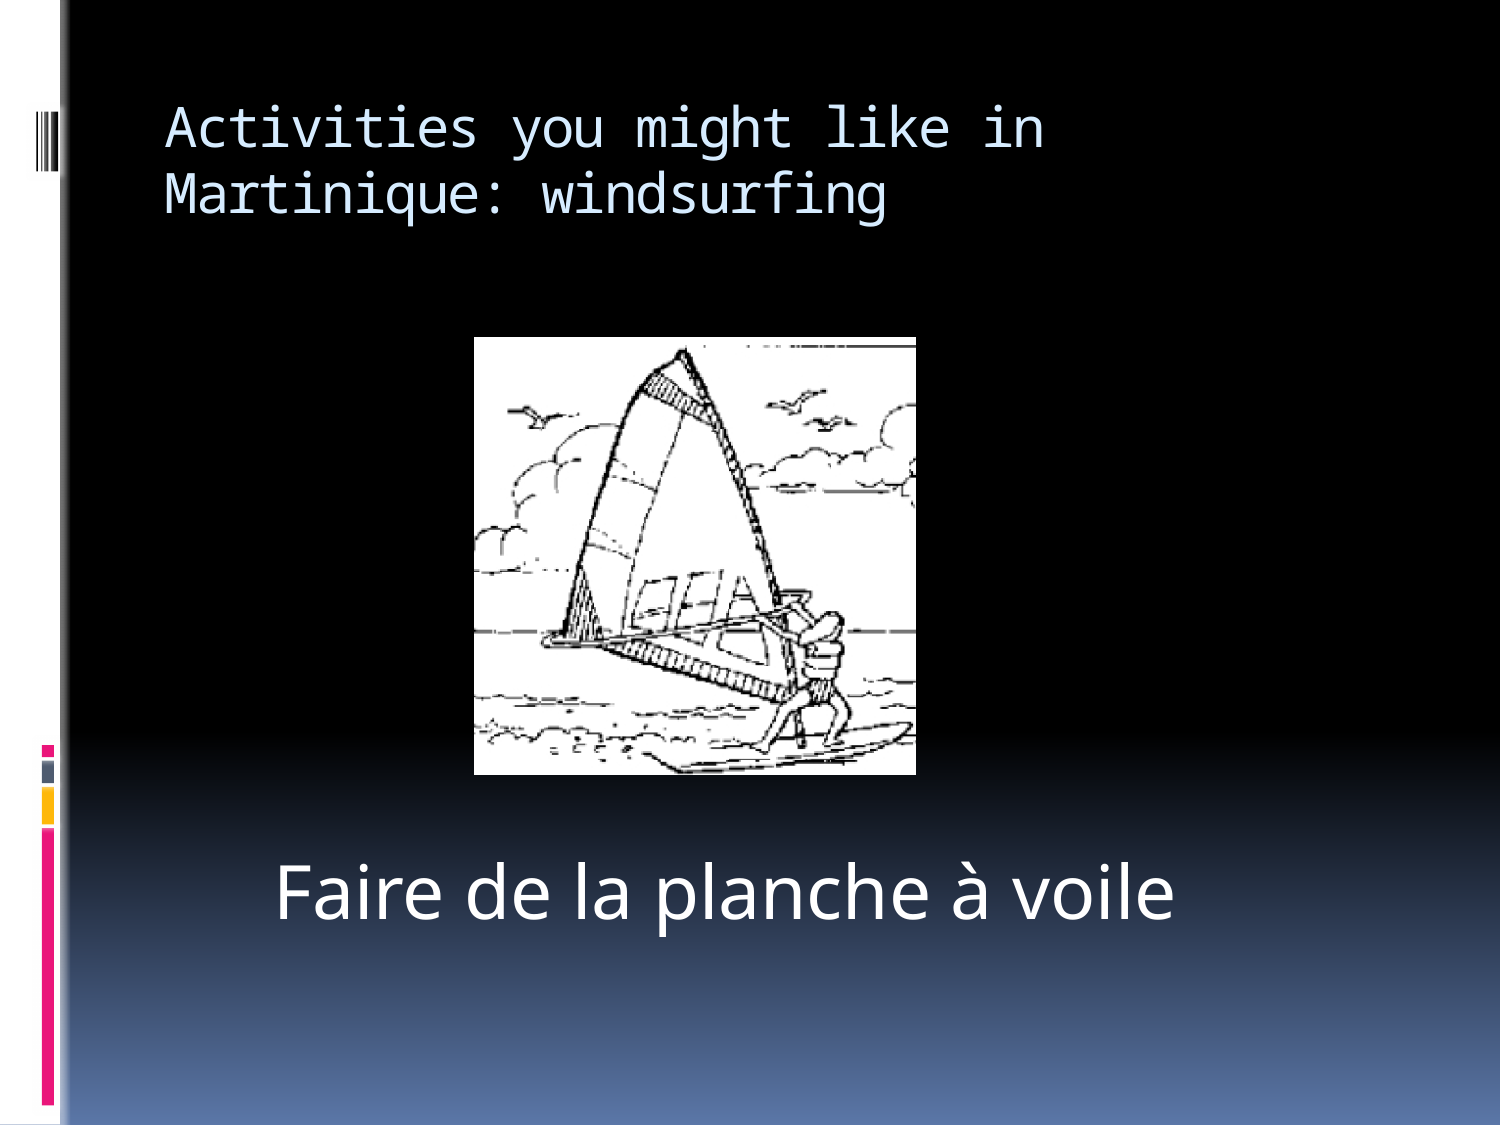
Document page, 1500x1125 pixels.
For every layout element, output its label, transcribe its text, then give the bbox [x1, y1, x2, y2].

picture [474, 336, 917, 776]
title Activities you might like in Martinique: windsurfing [150, 83, 1425, 234]
text_box Faire de la planche à voile [75, 837, 1375, 943]
